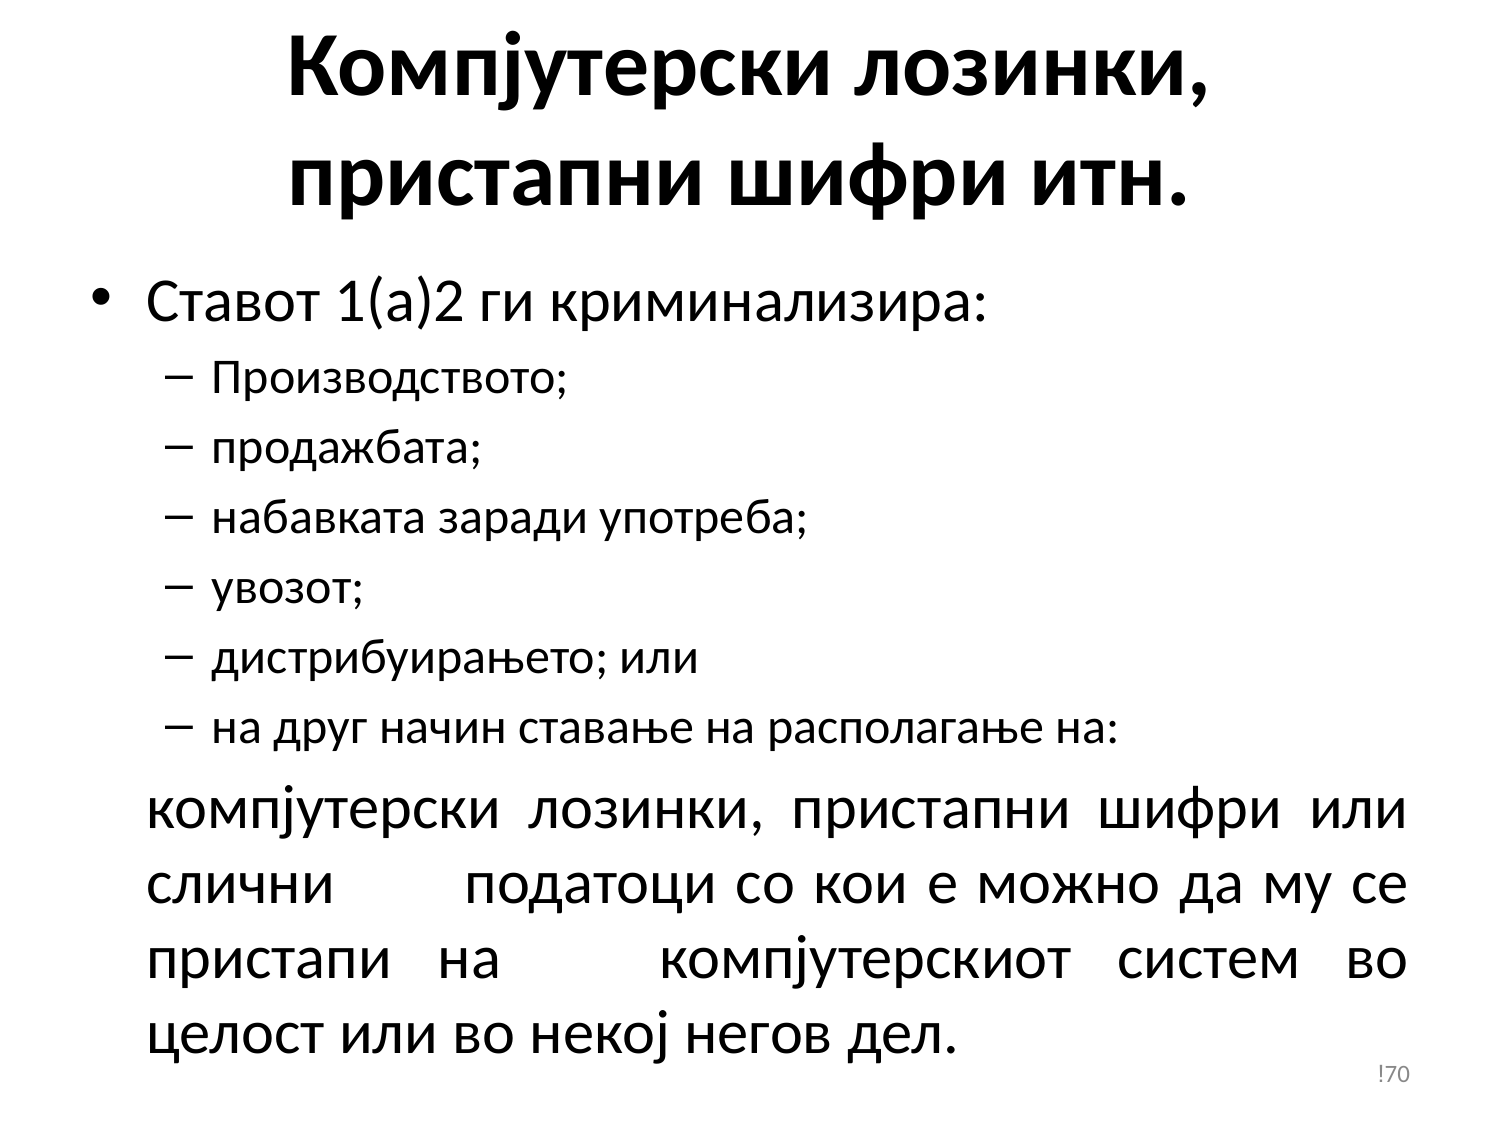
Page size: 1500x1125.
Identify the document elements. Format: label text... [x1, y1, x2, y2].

slide_number !70 [1074, 1042, 1425, 1103]
list Ставот 1(а)2 ги криминализира: Производството; продажбата; набавката заради употреба; увозот; дистрибуирањето; или на друг начин ставање на располагање на: компјутерски лозинки, пристапни шифри или слични податоци со кои е можно да му се пристапи на компјутерскиот систем во целост или во некој негов дел. [75, 251, 1425, 816]
title Компјутерски лозинки, пристапни шифри итн. [75, 20, 1425, 208]
